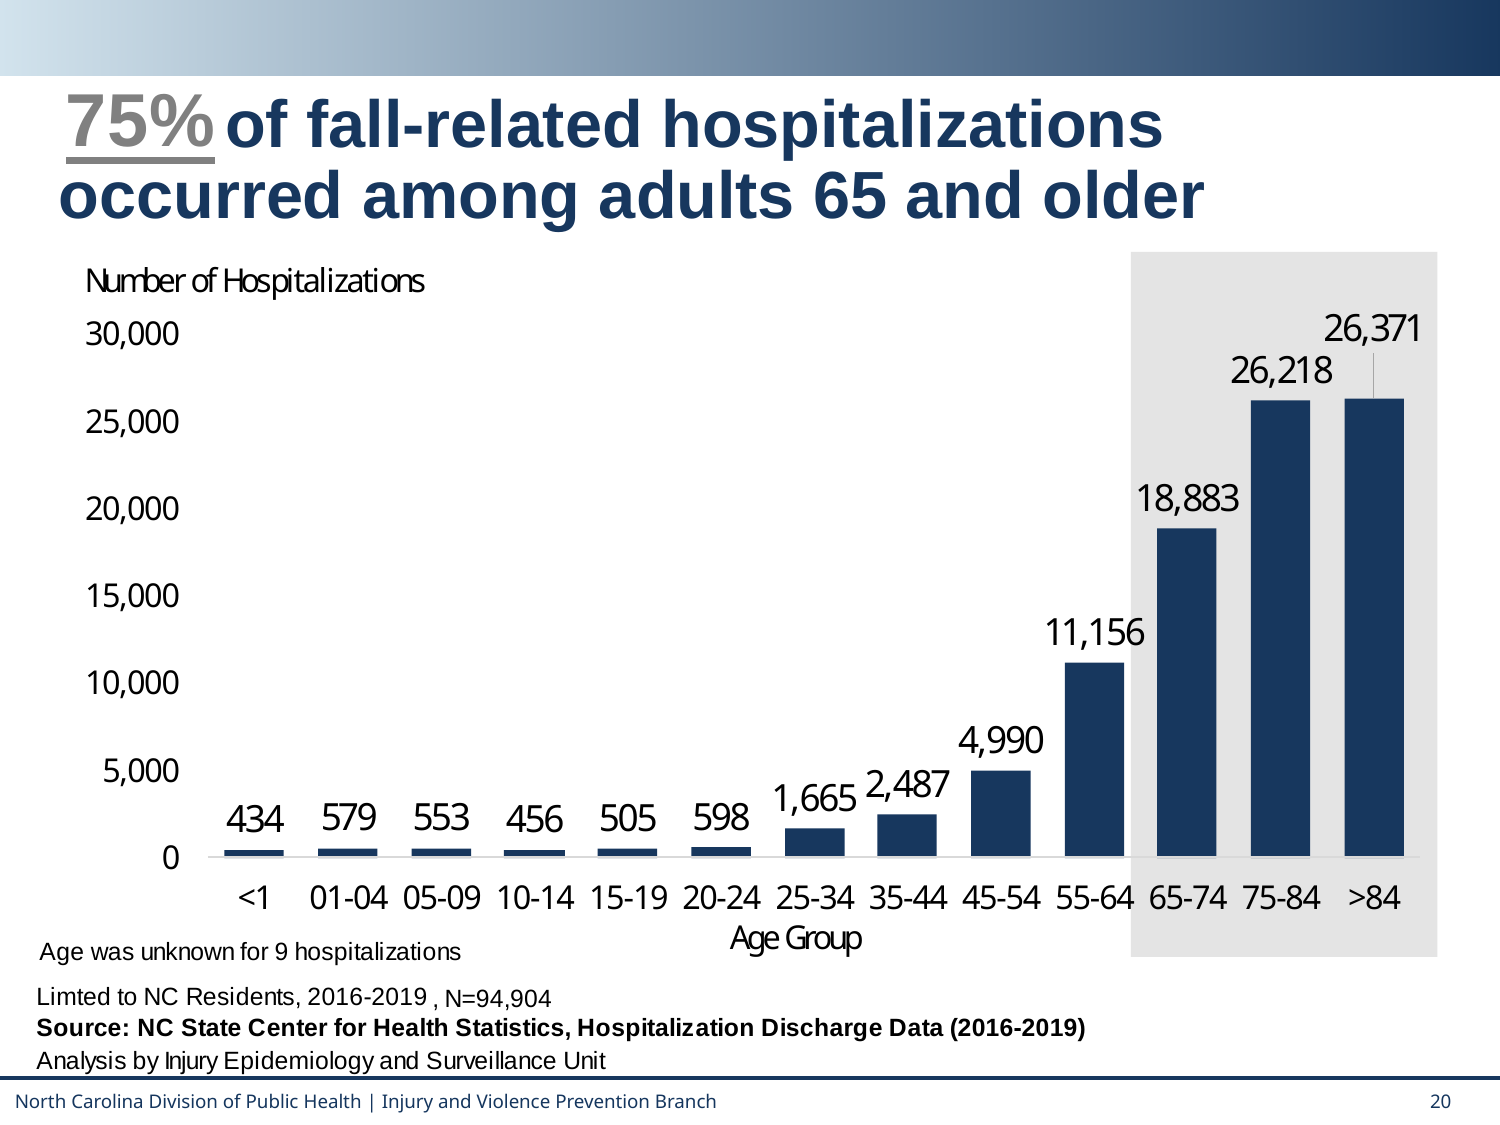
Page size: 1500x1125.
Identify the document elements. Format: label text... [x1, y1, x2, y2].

picture [29, 252, 1500, 1077]
picture [49, 72, 230, 168]
text_box [1130, 251, 1438, 958]
title of fall-related hospitalizations occurred among adults 65 and older [43, 82, 1457, 173]
